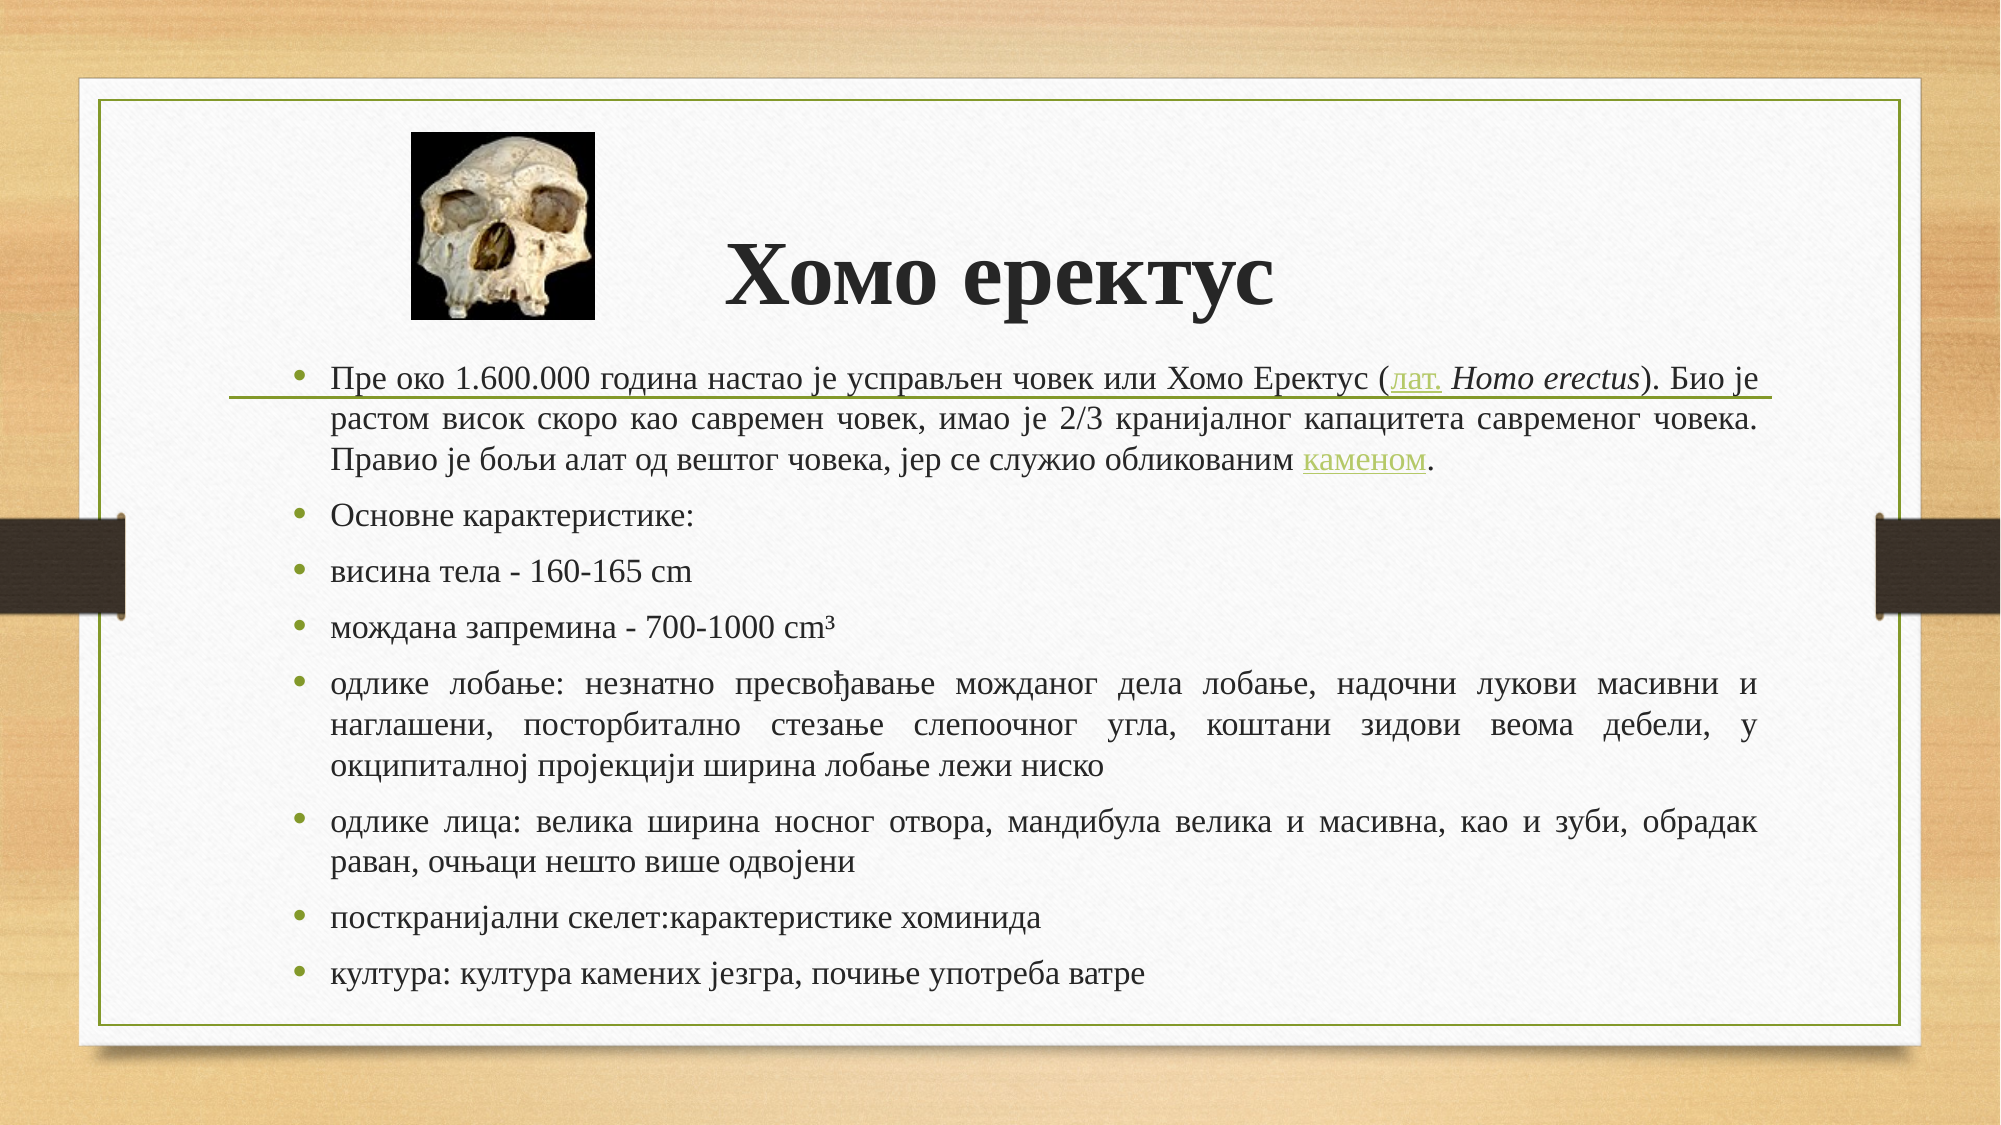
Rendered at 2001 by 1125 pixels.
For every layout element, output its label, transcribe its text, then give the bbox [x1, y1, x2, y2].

title Хомо еректус [212, 161, 1788, 375]
list Пре око 1.600.000 година настао је усправљен човек или Хомо Еректус (лат. Homo erectus). Био је растом висок скоро као савремен човек, имао је 2/3 кранијалног капацитета савременог човека. Правио је бољи алат од вештог човека, јер се служио обликованим каменом. Основне карактеристике: висина тела - 160-165 cm мождана запремина - 700-1000 cm³ одлике лобање: незнатно пресвођавање можданог дела лобање, надочни лукови масивни и наглашени, посторбитално стезање слепоочног угла, коштани зидови веома дебели, у окципиталној пројекцији ширина лобање лежи ниско одлике лица: велика ширина носног отвора, мандибула велика и масивна, као и зуби, обрадак раван, очњаци нешто више одвојени посткранијални скелет:карактеристике хоминида култура: култура камених језгра, почиње употреба ватре [277, 347, 1774, 1002]
picture [0, 0, 2001, 1125]
